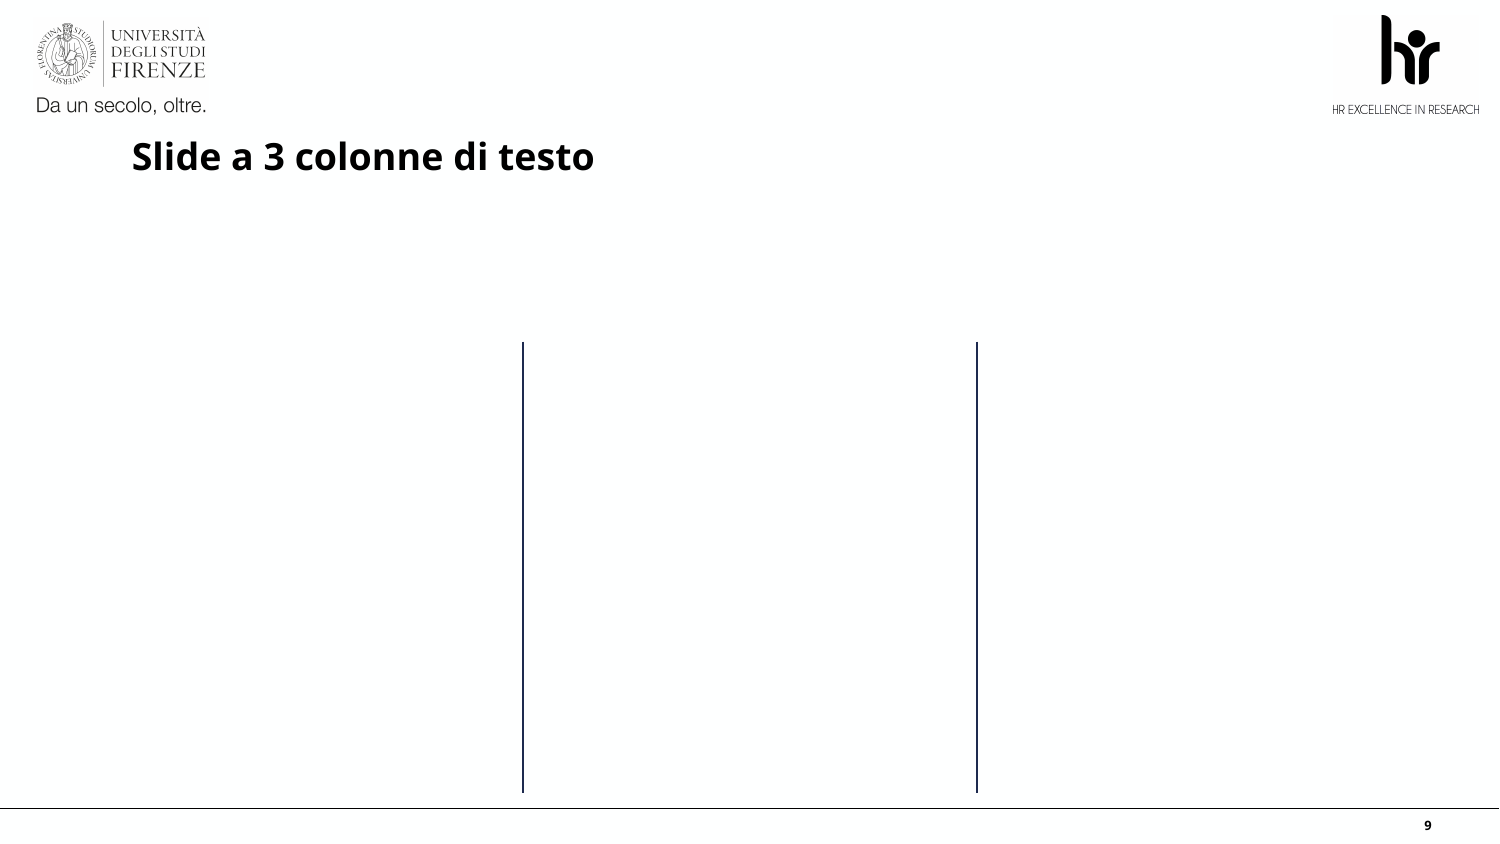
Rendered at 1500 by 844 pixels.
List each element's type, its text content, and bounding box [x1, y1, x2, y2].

picture [33, 17, 209, 116]
title Slide a 3 colonne di testo [117, 116, 1447, 223]
picture [1333, 15, 1479, 114]
